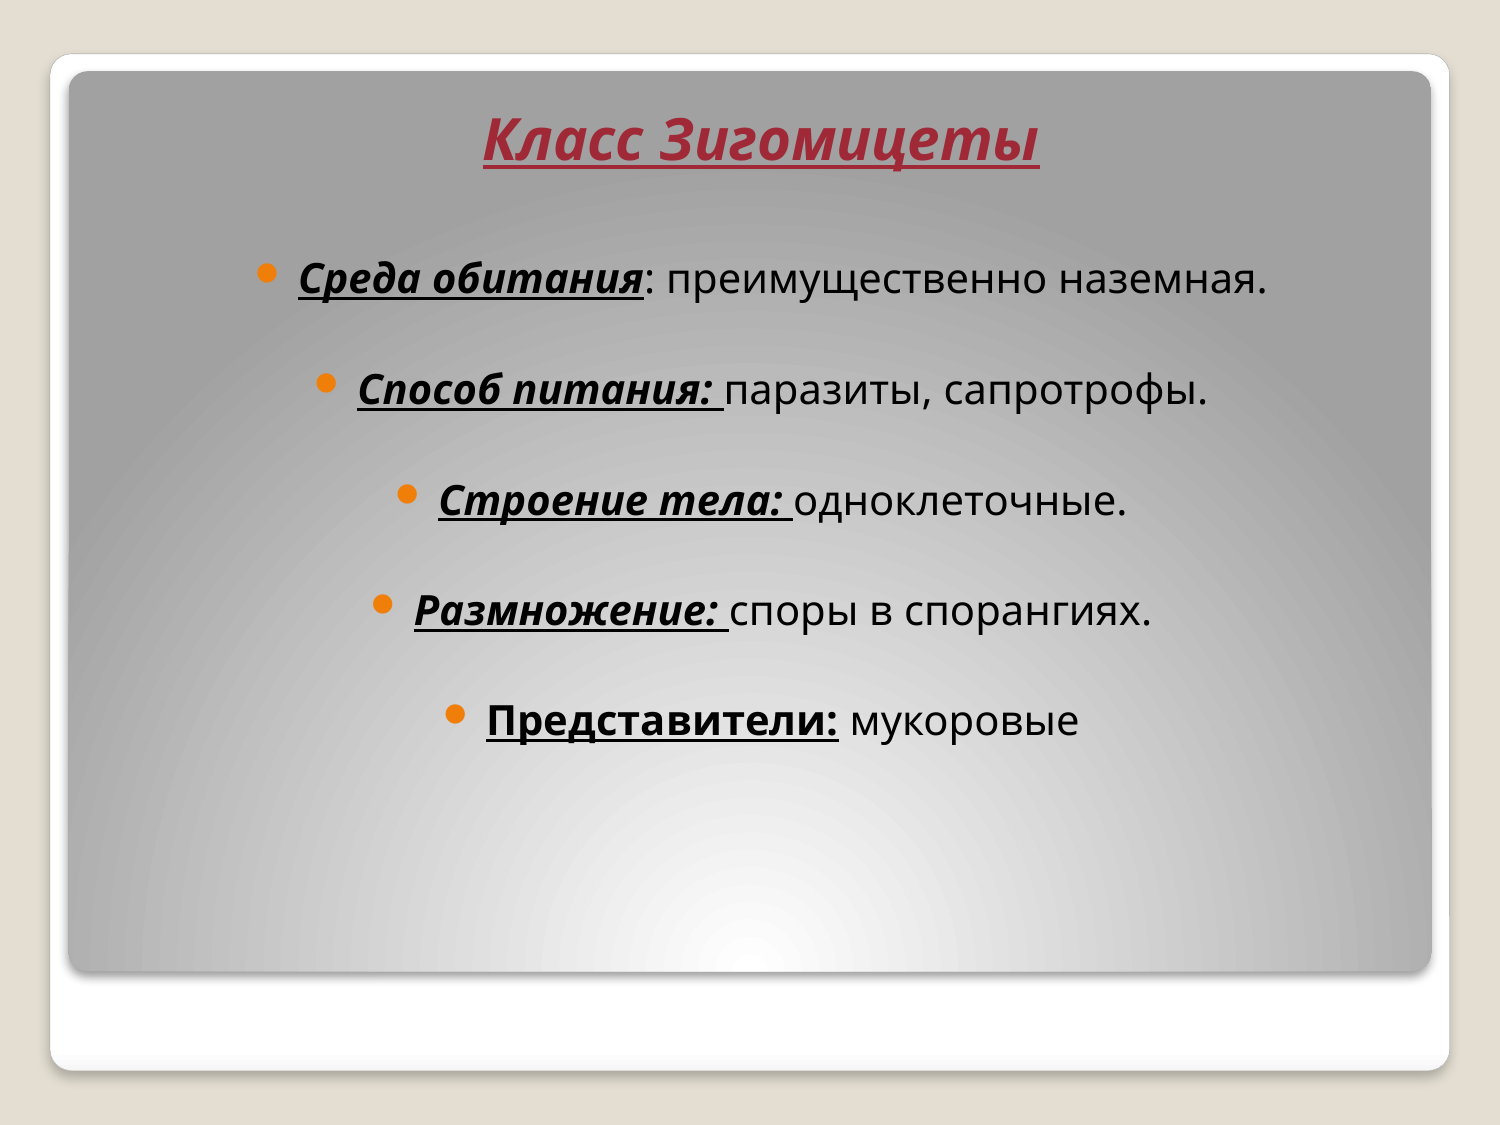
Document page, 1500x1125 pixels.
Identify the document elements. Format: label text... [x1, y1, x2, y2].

list Класс Зигомицеты Среда обитания: преимущественно наземная. Способ питания: паразиты, сапротрофы. Строение тела: одноклеточные. Размножение: споры в спорангиях. Представители: мукоровые [82, 86, 1426, 775]
